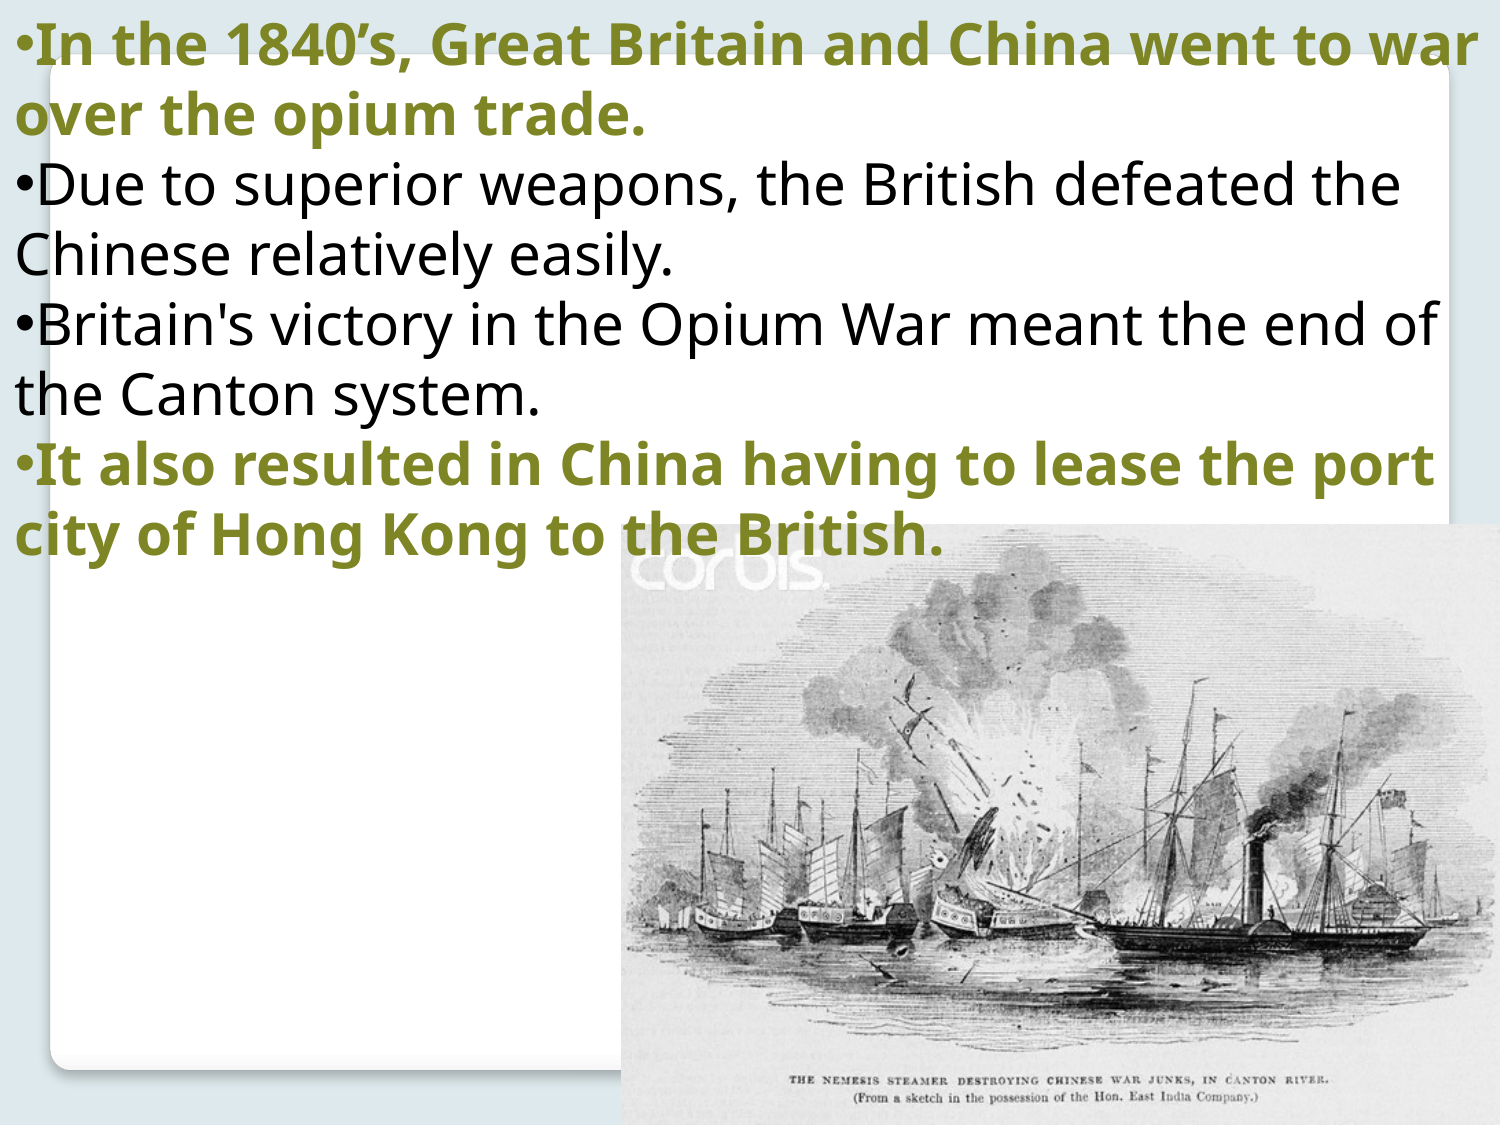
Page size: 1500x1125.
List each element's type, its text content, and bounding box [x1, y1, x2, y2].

picture [621, 524, 1500, 1125]
text_box In the 1840’s, Great Britain and China went to war over the opium trade. Due to superior weapons, the British defeated the Chinese relatively easily. Britain's victory in the Opium War meant the end of the Canton system. It also resulted in China having to lease the port city of Hong Kong to the British. [0, 0, 1500, 575]
